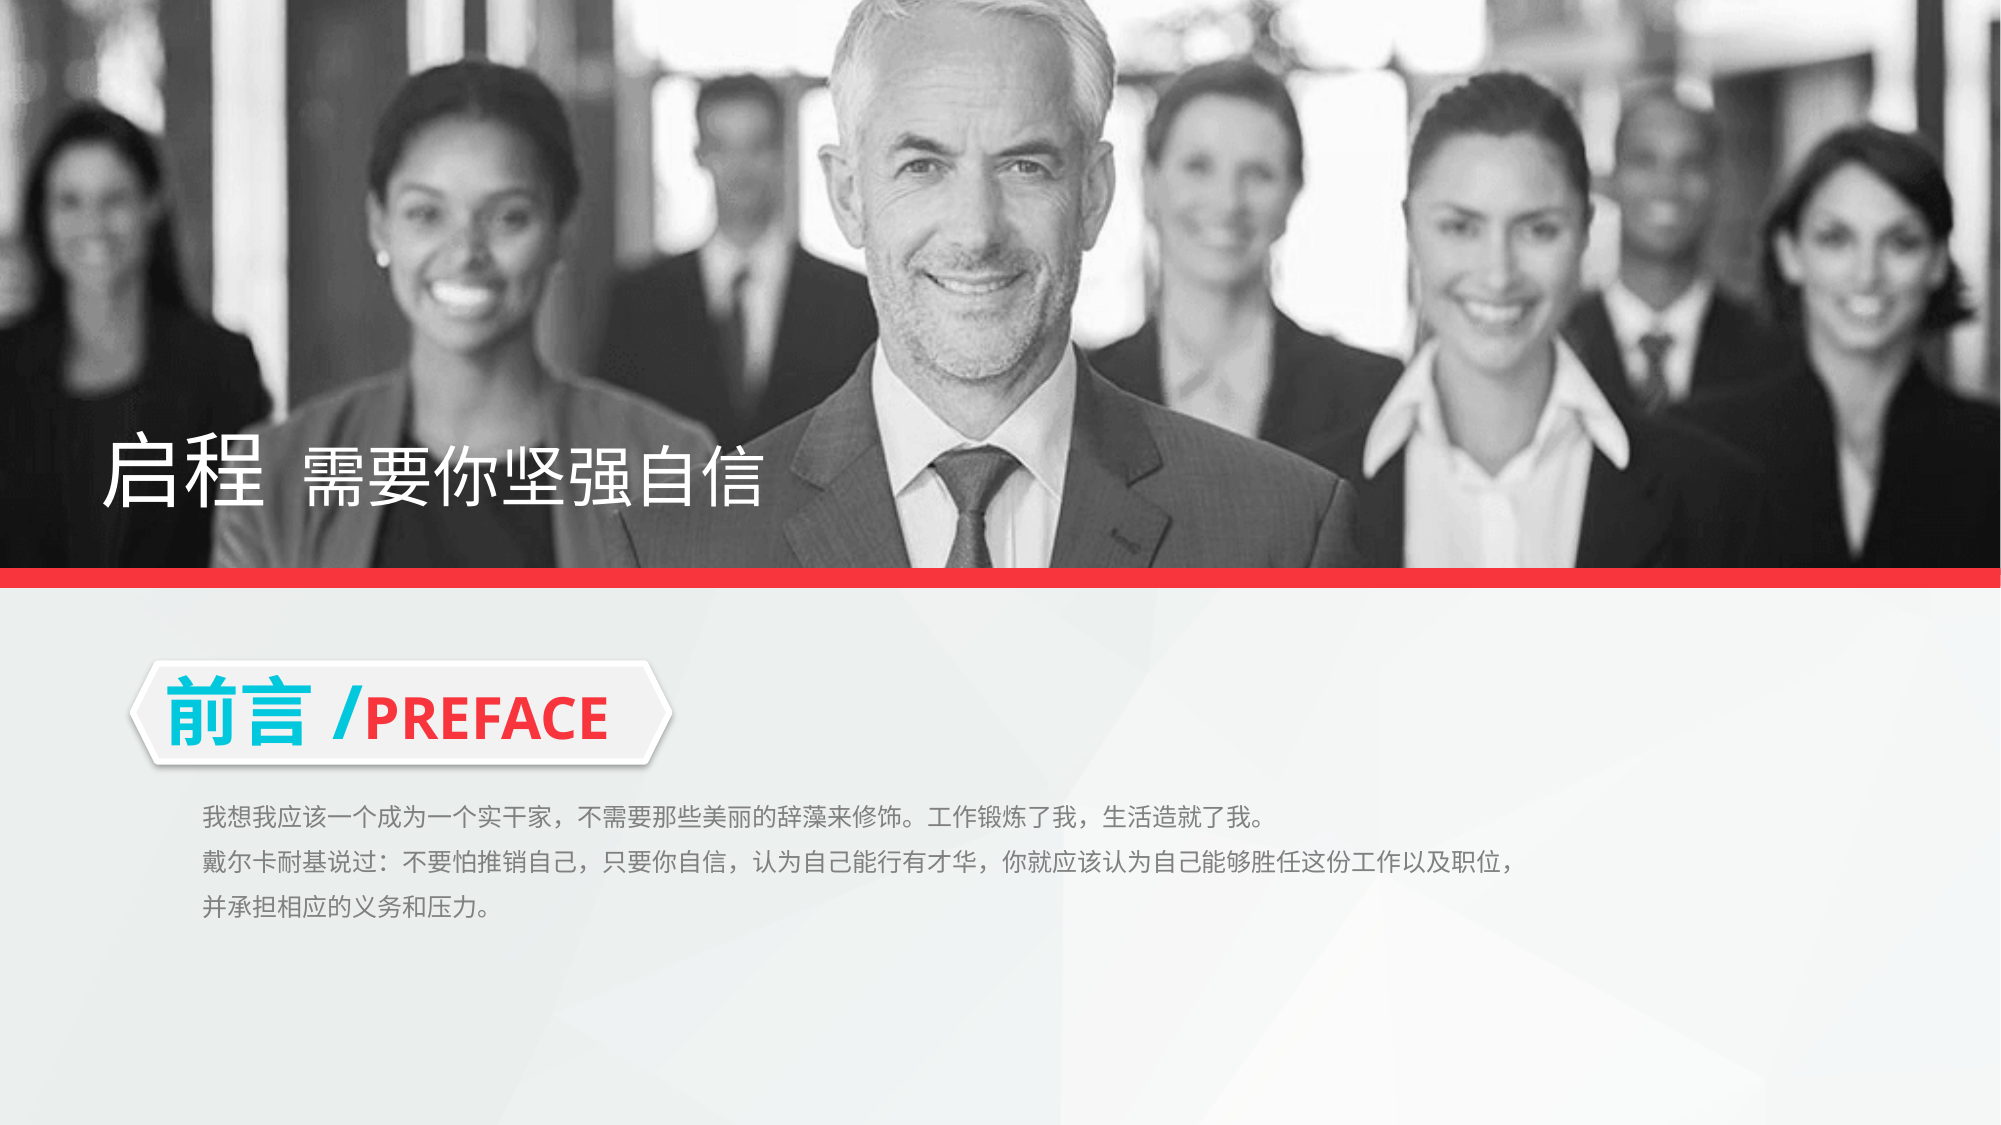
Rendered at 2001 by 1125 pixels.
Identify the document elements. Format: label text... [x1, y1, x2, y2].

text_box [0, 584, 2001, 588]
picture [0, 588, 2001, 1125]
text_box [129, 672, 149, 753]
text_box 我想我应该一个成为一个实干家，不需要那些美丽的辞藻来修饰。工作锻炼了我，生活造就了我。 戴尔卡耐基说过：不要怕推销自己，只要你自信，认为自己能行有才华，你就应该认为自己能够胜任这份工作以及职位，并承担相应的义务和压力。 [188, 779, 1532, 929]
picture [0, 0, 2001, 575]
text_box 前言/PREFACE [149, 656, 753, 762]
